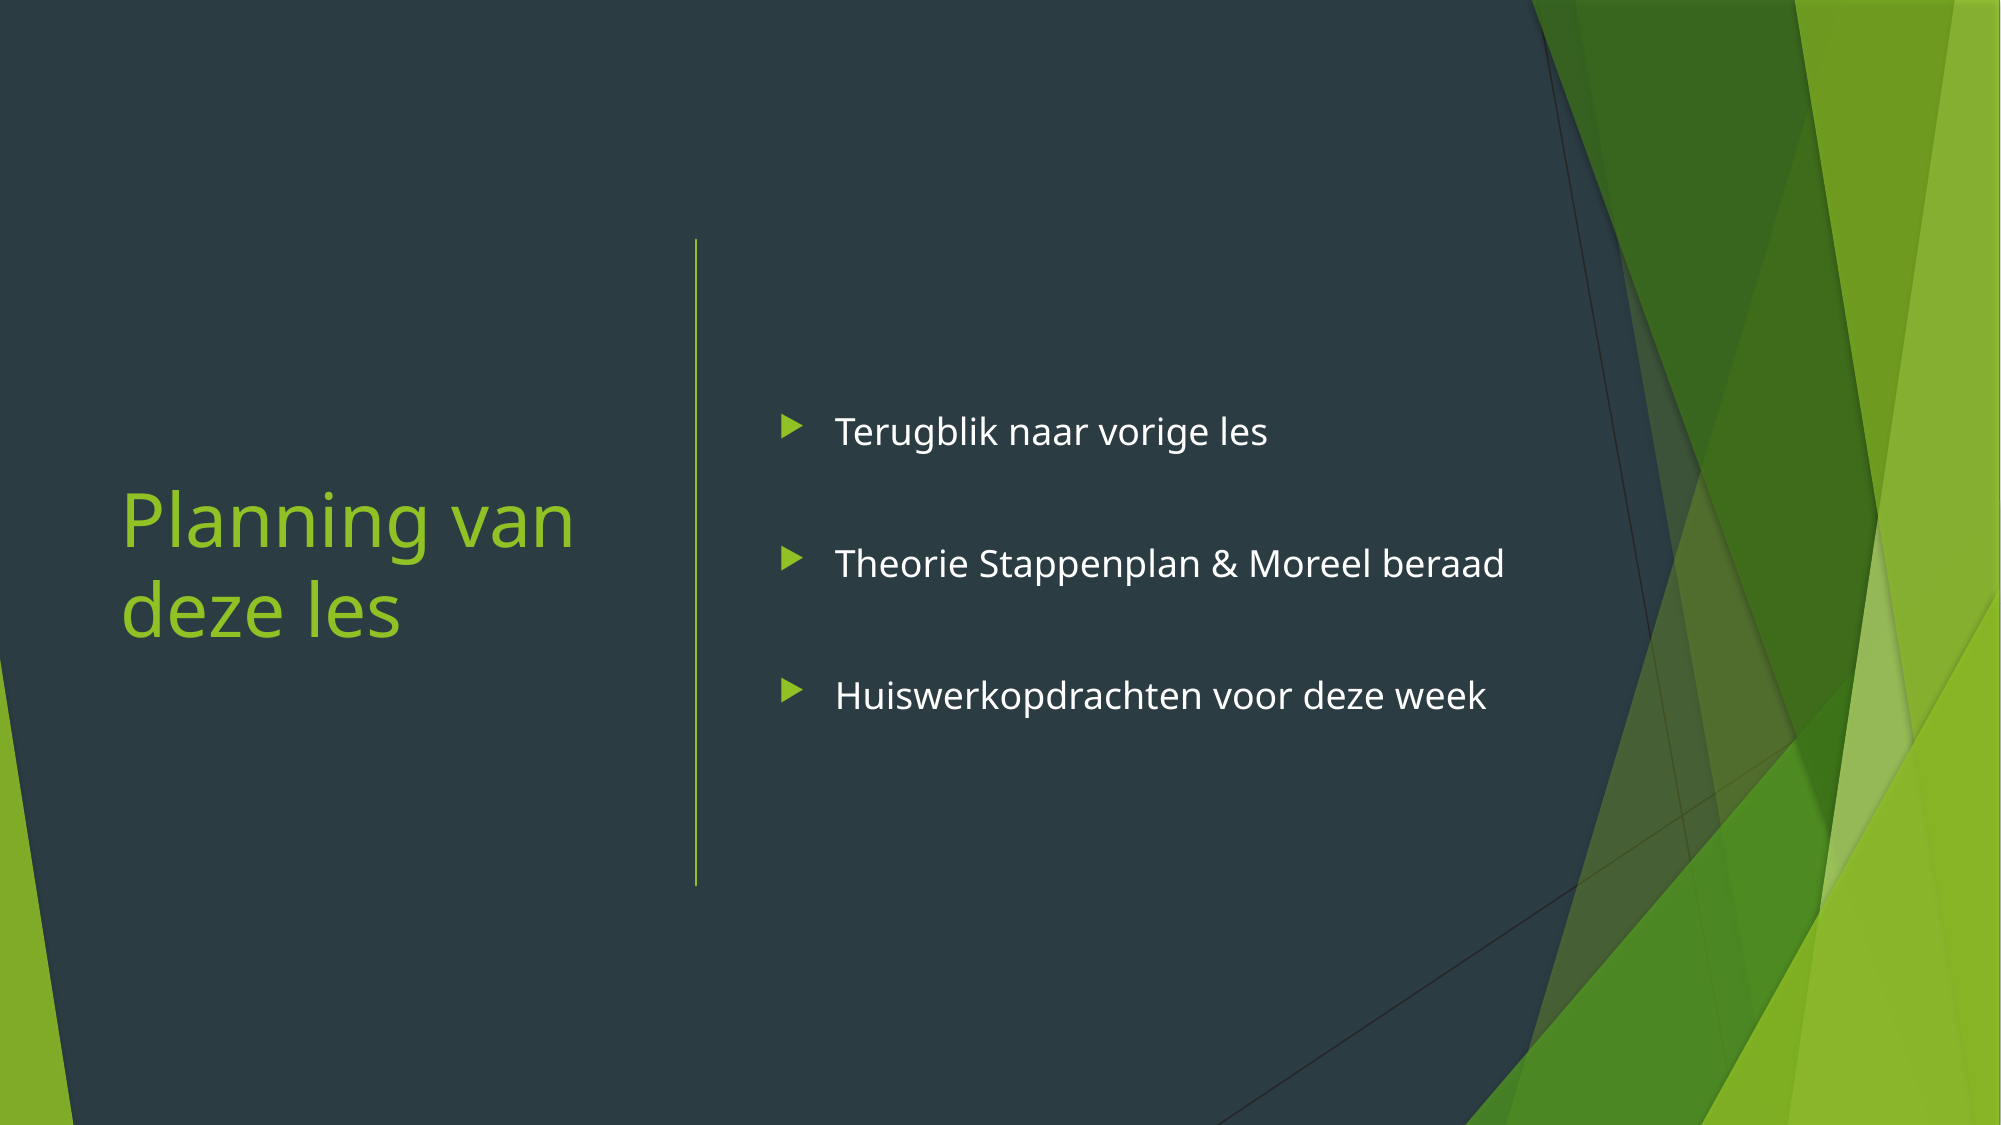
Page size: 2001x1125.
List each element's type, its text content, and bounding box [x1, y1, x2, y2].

list Terugblik naar vorige les Theorie Stappenplan & Moreel beraad Huiswerkopdrachten voor deze week [763, 133, 1522, 991]
title Planning van deze les [105, 133, 658, 991]
